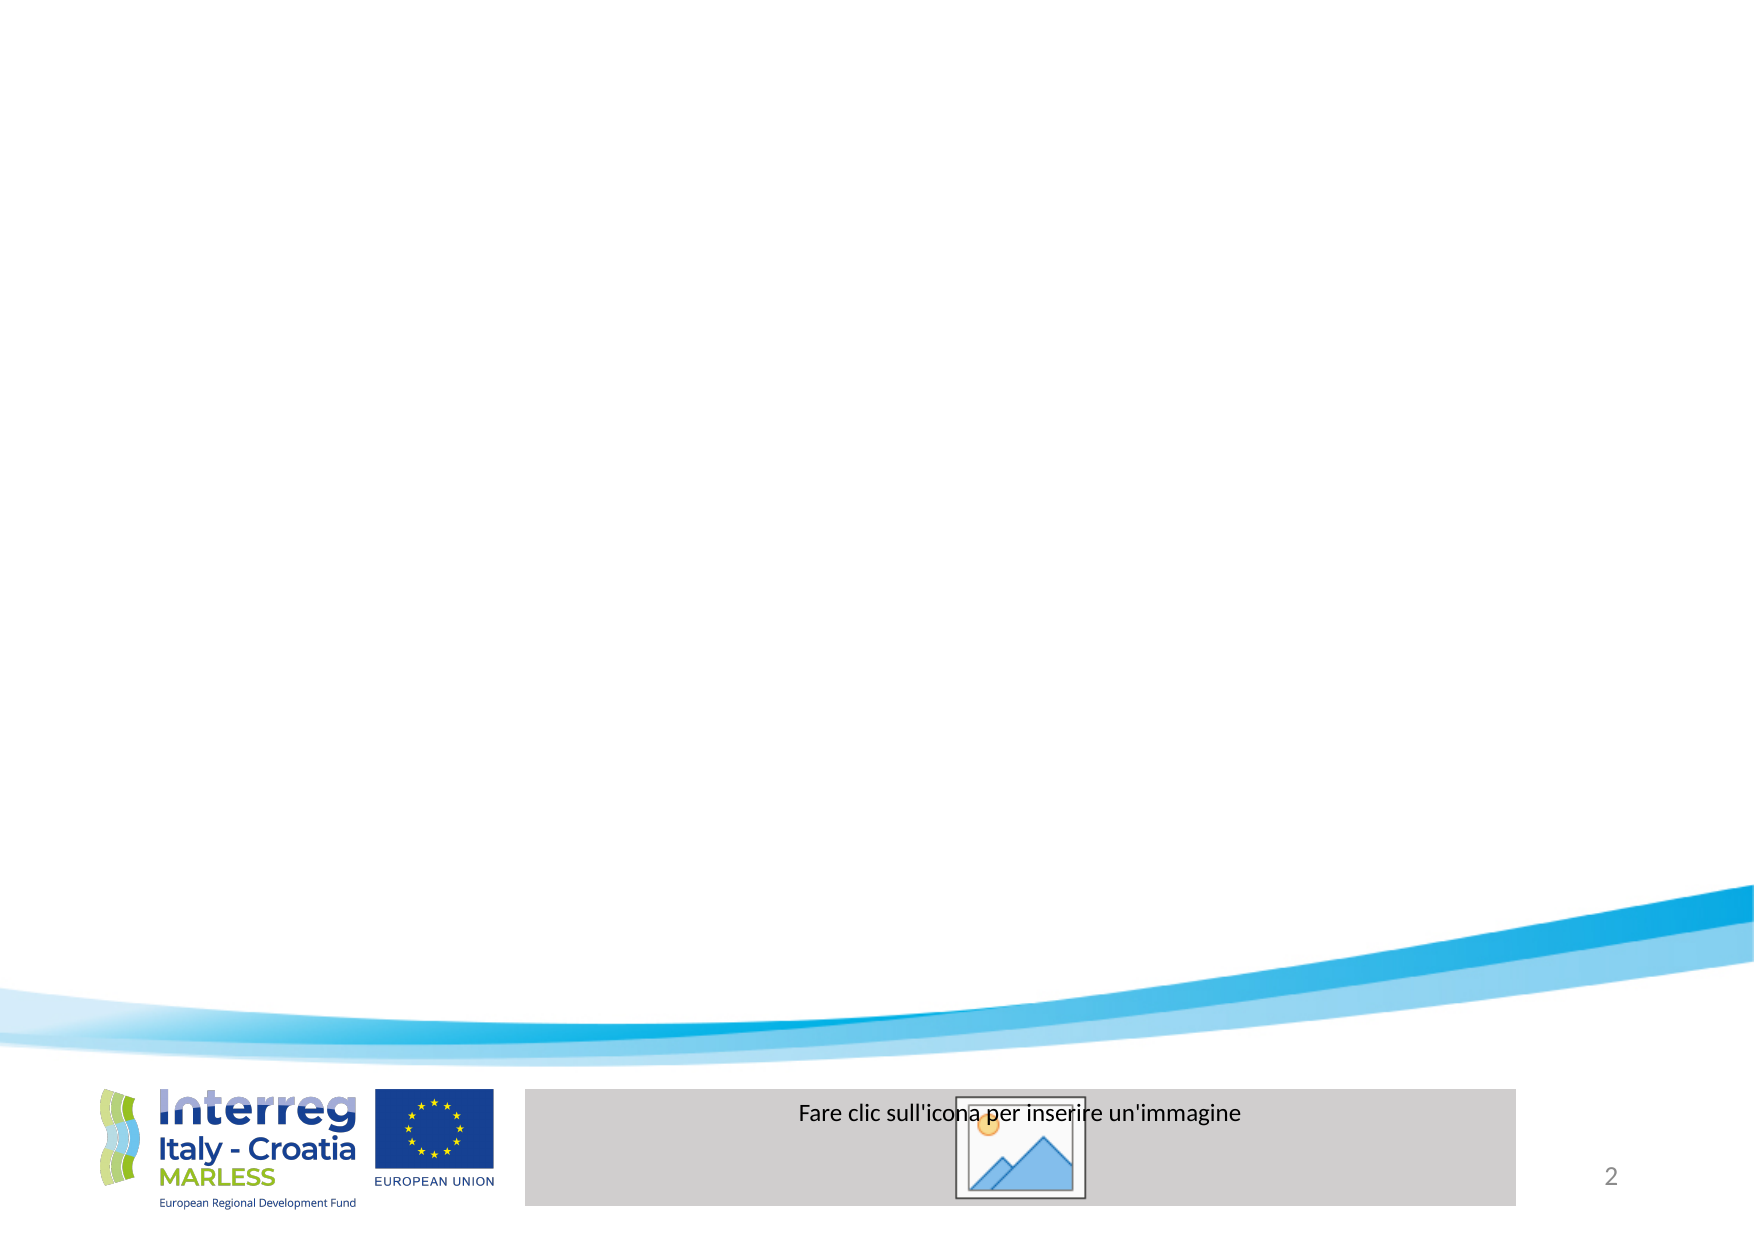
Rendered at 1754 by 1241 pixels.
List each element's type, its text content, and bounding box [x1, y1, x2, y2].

slide_number 2 [1521, 1132, 1634, 1216]
picture [0, 884, 1754, 1220]
